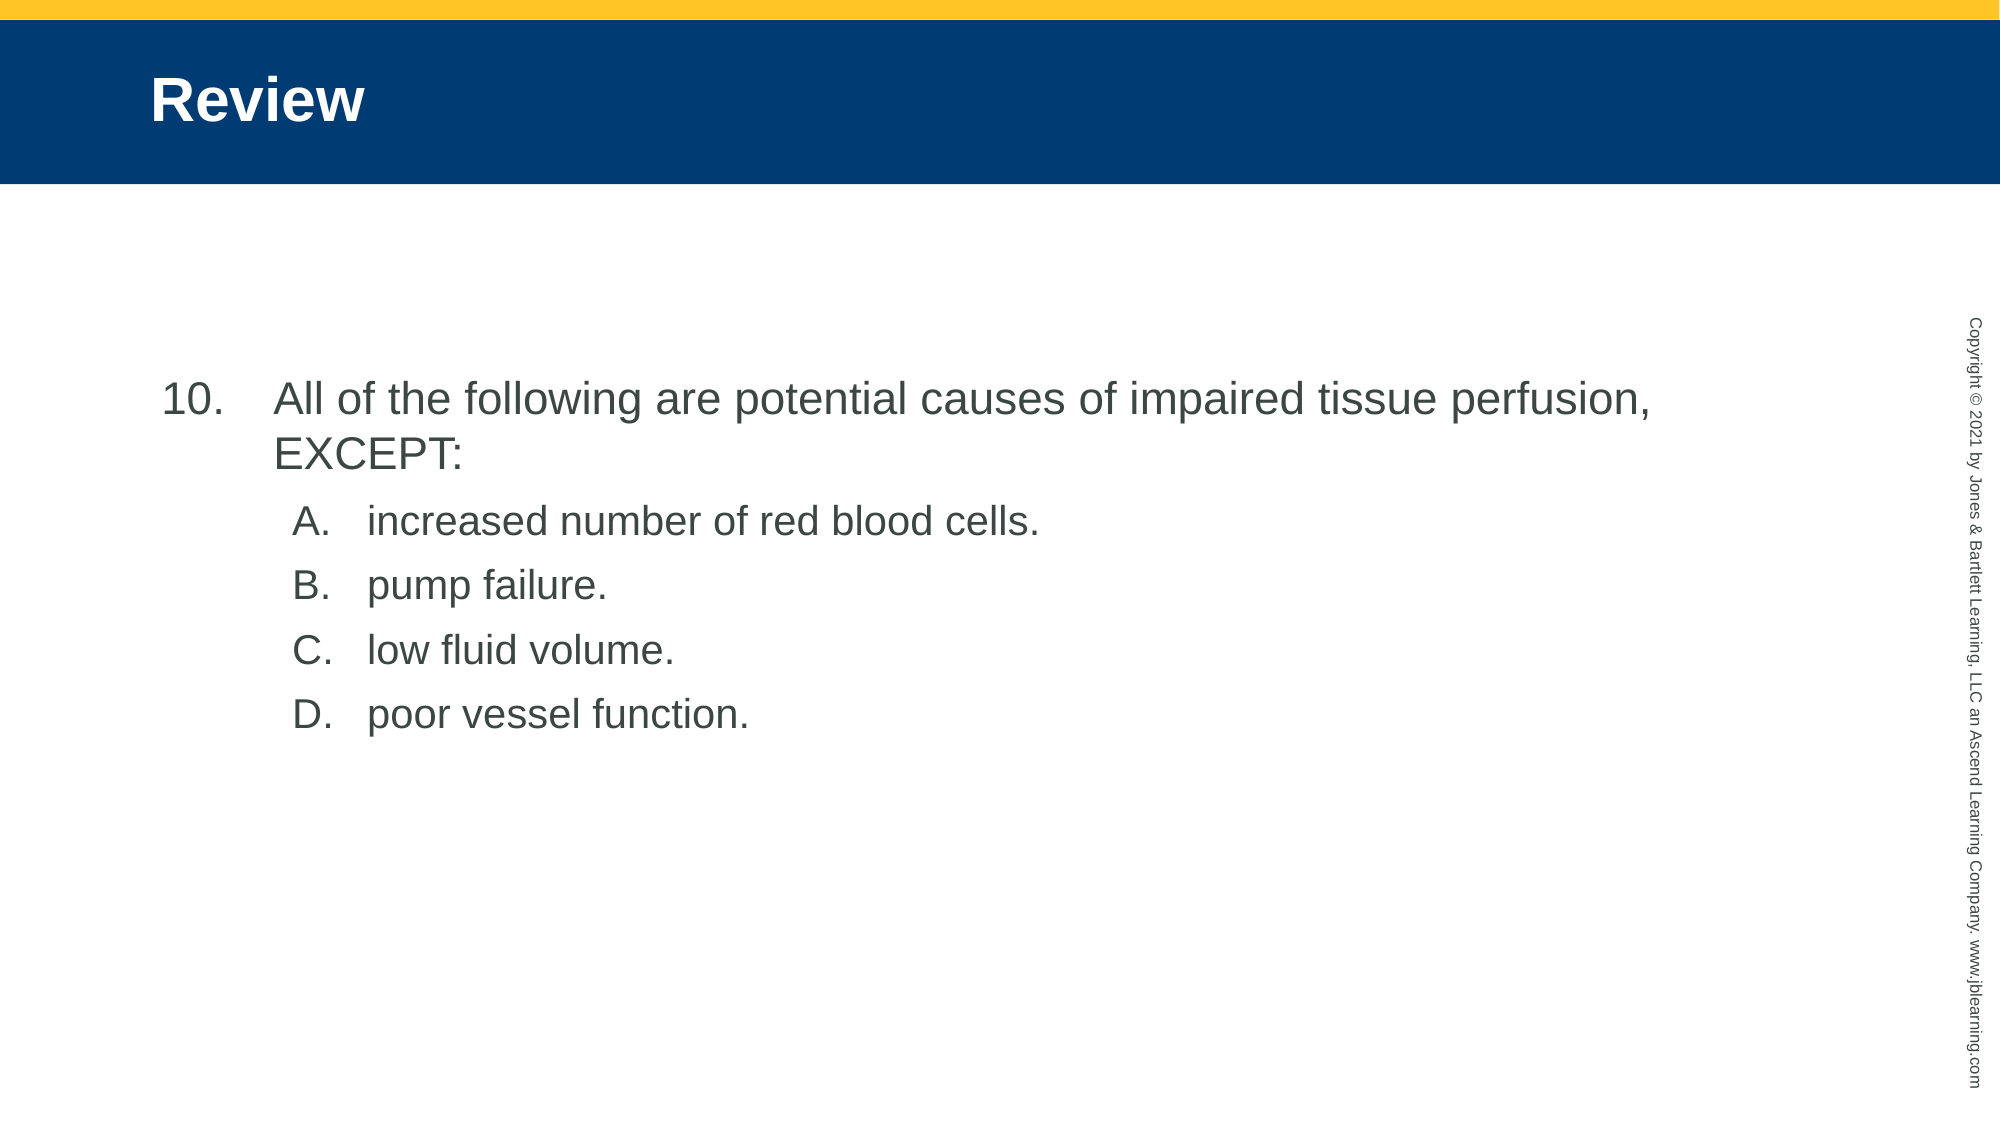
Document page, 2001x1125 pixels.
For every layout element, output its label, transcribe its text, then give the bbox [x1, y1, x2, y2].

list All of the following are potential causes of impaired tissue perfusion, EXCEPT: increased number of red blood cells. pump failure. low fluid volume. poor vessel function. [146, 361, 1859, 1016]
title Review [0, 19, 2000, 185]
